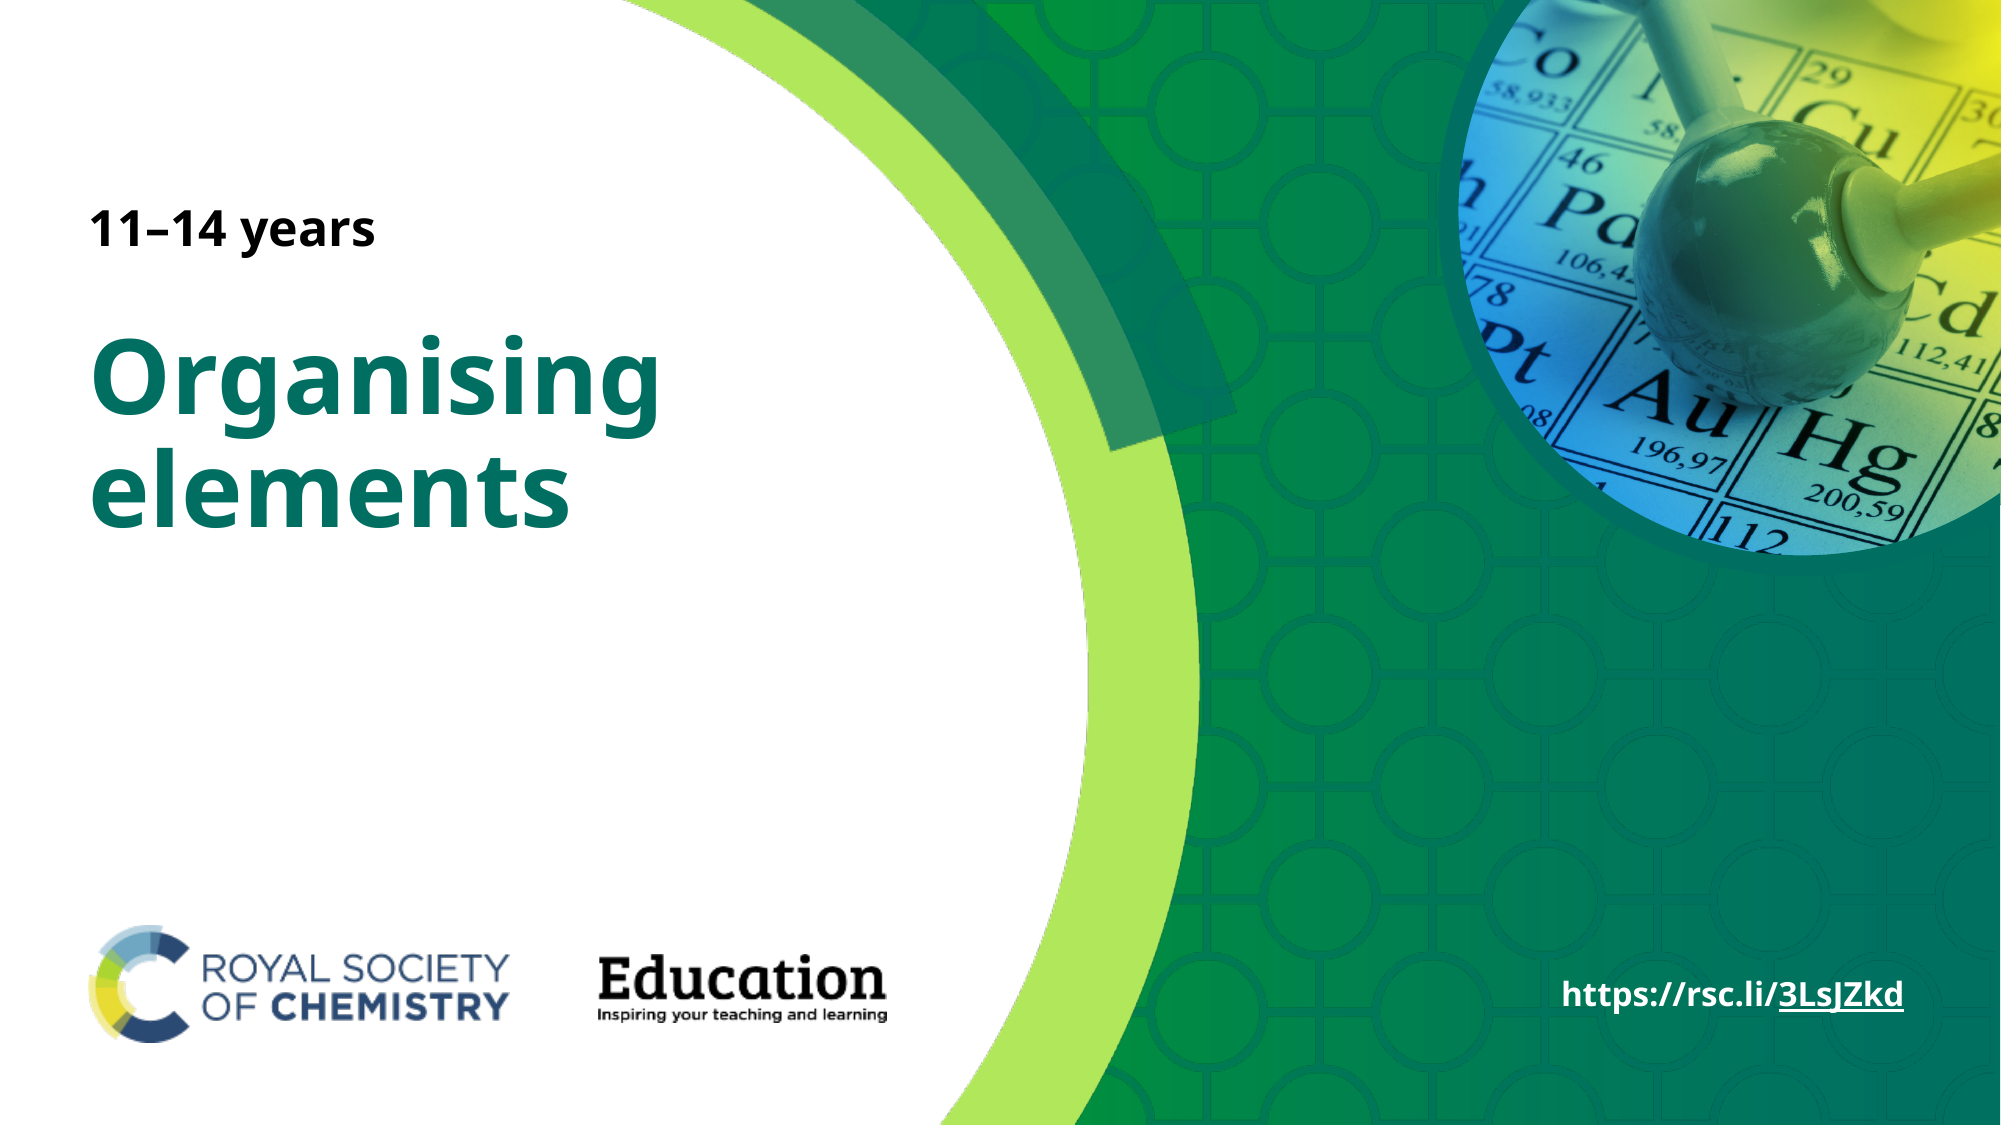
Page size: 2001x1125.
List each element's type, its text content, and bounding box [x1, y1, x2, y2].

text_box [1446, 0, 2000, 567]
subtitle Organising elements [88, 324, 945, 442]
picture [0, 0, 2001, 1125]
title 11–14 years [88, 203, 945, 259]
